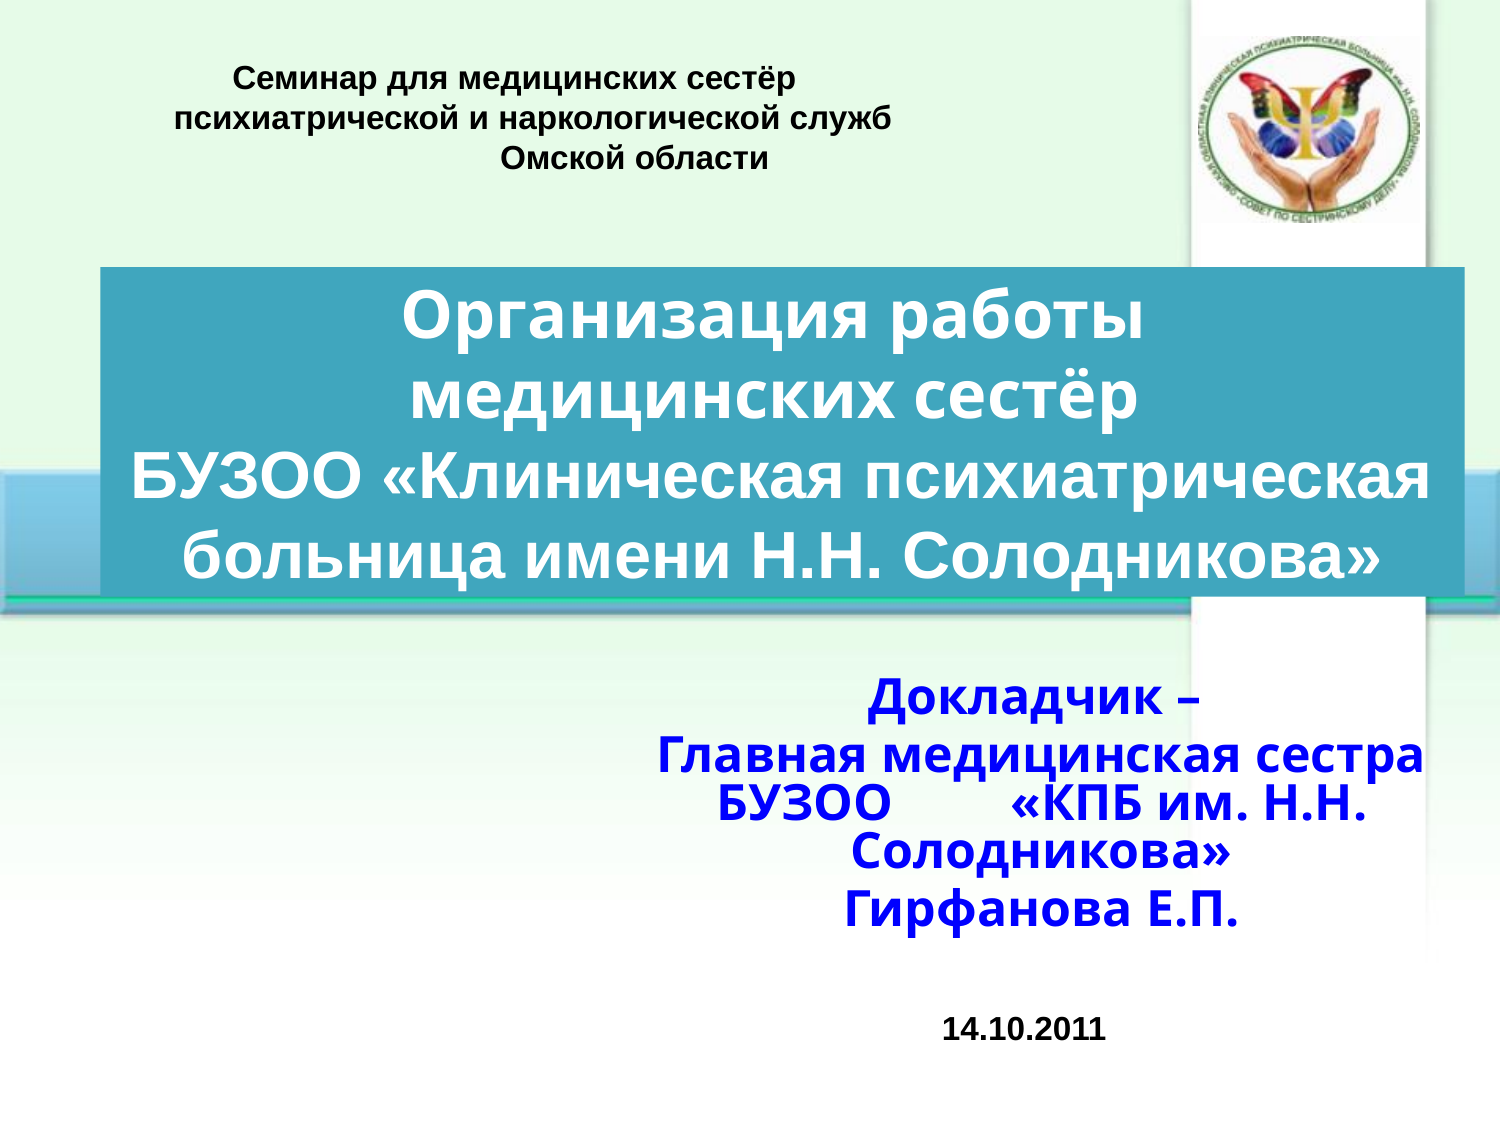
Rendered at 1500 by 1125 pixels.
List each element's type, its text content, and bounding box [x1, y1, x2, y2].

text_box 14.10.2011 [927, 999, 1128, 1055]
text_box Семинар для медицинских сестёр психиатрической и наркологической служб Омской области [112, 48, 1158, 184]
title Организация работы медицинских сестёр БУЗОО «Клиническая психиатрическая больница имени Н.Н. Солодникова» [100, 267, 1465, 597]
picture [0, 0, 1500, 1125]
subtitle Докладчик – Главная медицинская сестра БУЗОО «КПБ им. Н.Н. Солодникова» Гирфанова Е.П. [608, 668, 1476, 957]
